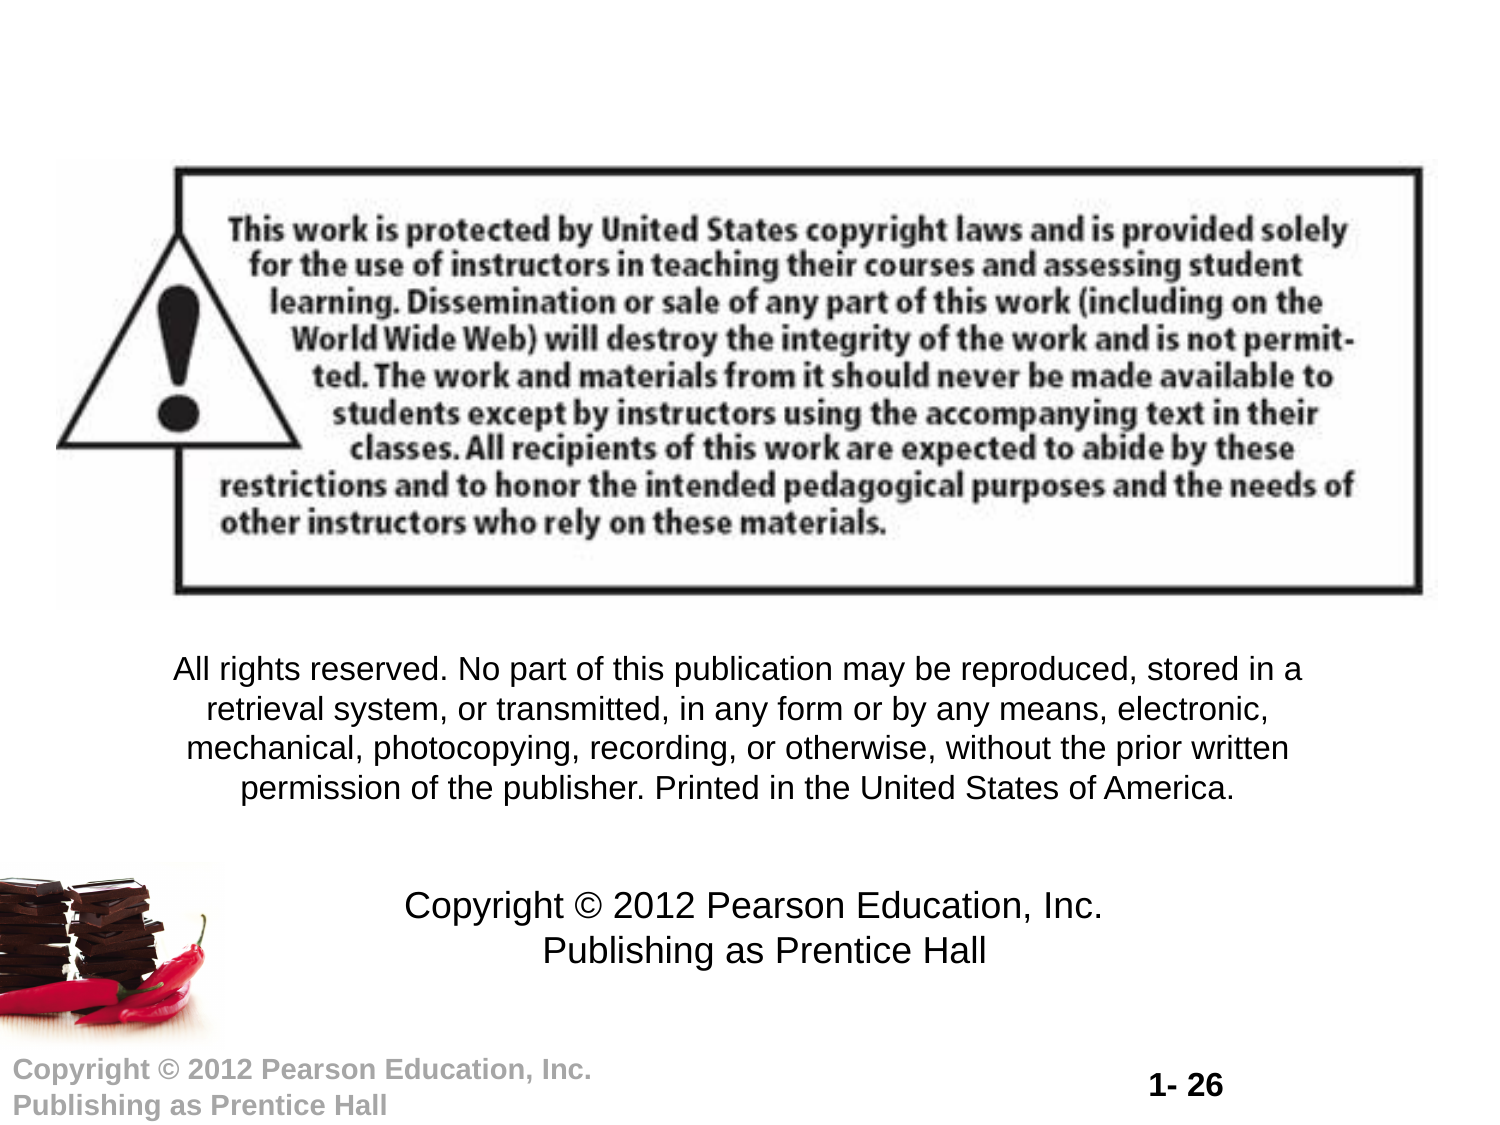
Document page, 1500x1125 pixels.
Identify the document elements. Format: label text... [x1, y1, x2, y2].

text_box All rights reserved. No part of this publication may be reproduced, stored in a retrieval system, or transmitted, in any form or by any means, electronic, mechanical, photocopying, recording, or otherwise, without the prior written permission of the publisher. Printed in the United States of America. [116, 639, 1362, 814]
picture [0, 862, 225, 1050]
picture [55, 159, 1439, 611]
text_box Copyright © 2012 Pearson Education, Inc. Publishing as Prentice Hall [121, 873, 1409, 979]
